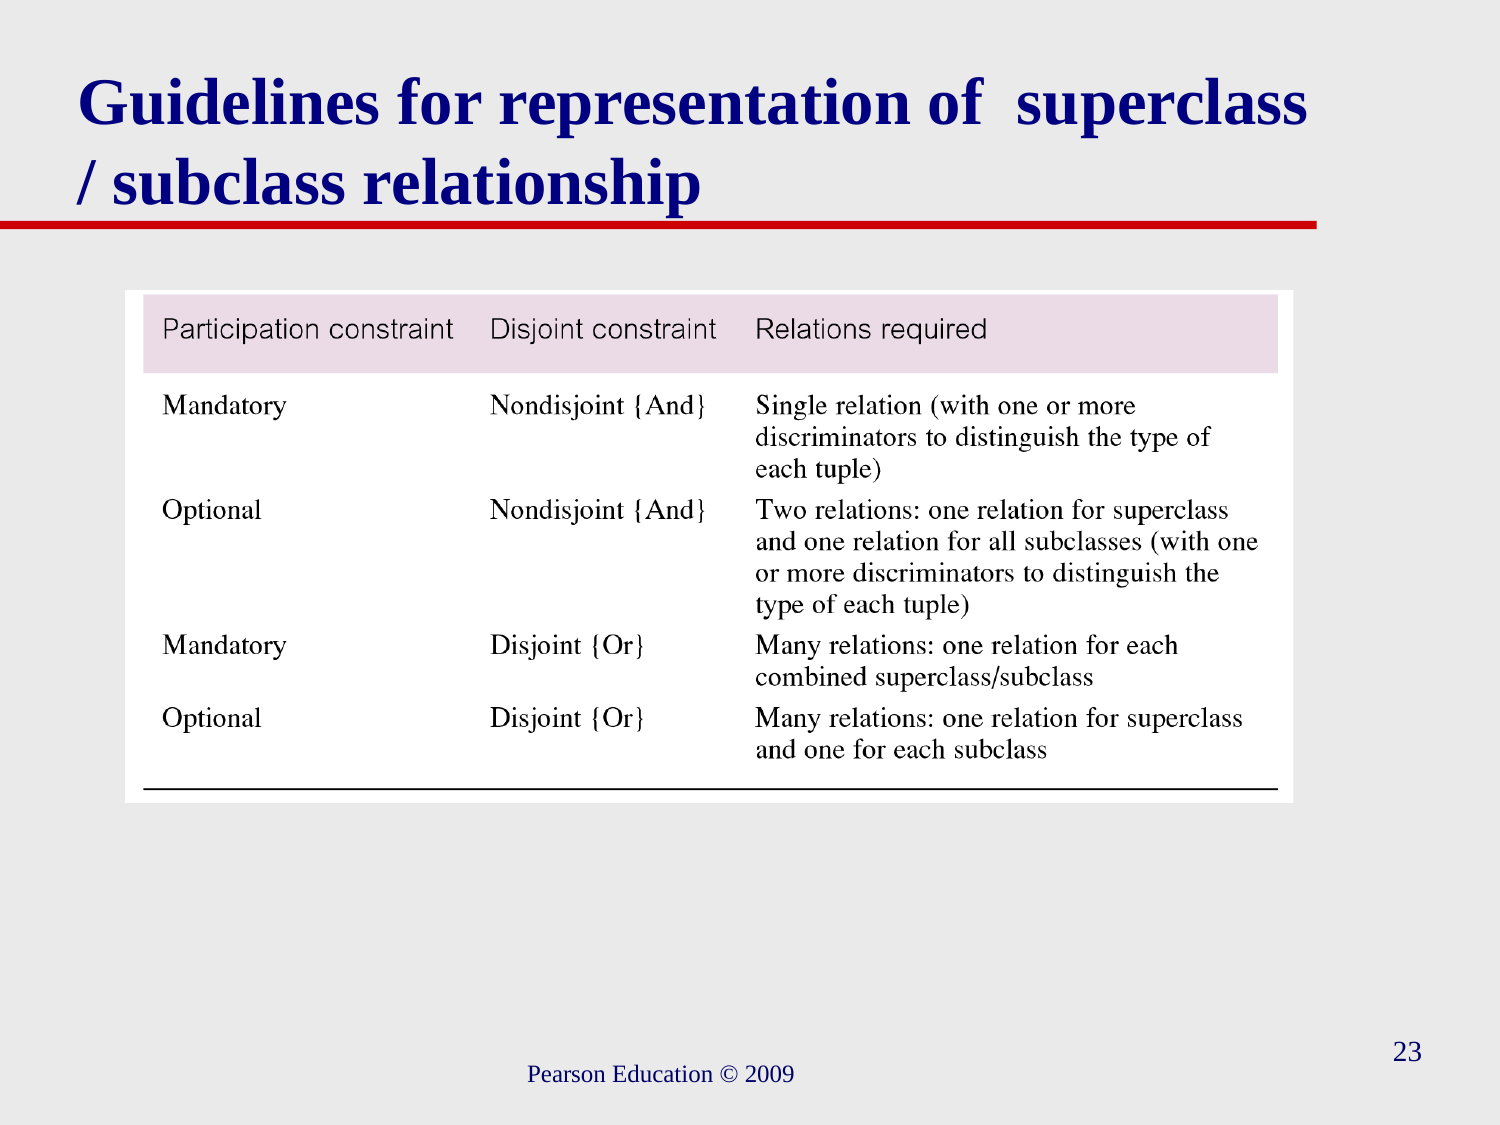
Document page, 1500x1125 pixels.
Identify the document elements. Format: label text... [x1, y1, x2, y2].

title Guidelines for representation of superclass / subclass relationship [62, 43, 1338, 226]
slide_number 23 [1124, 1012, 1438, 1088]
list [111, 290, 1294, 803]
text_box Pearson Education © 2009 [512, 1050, 1038, 1095]
